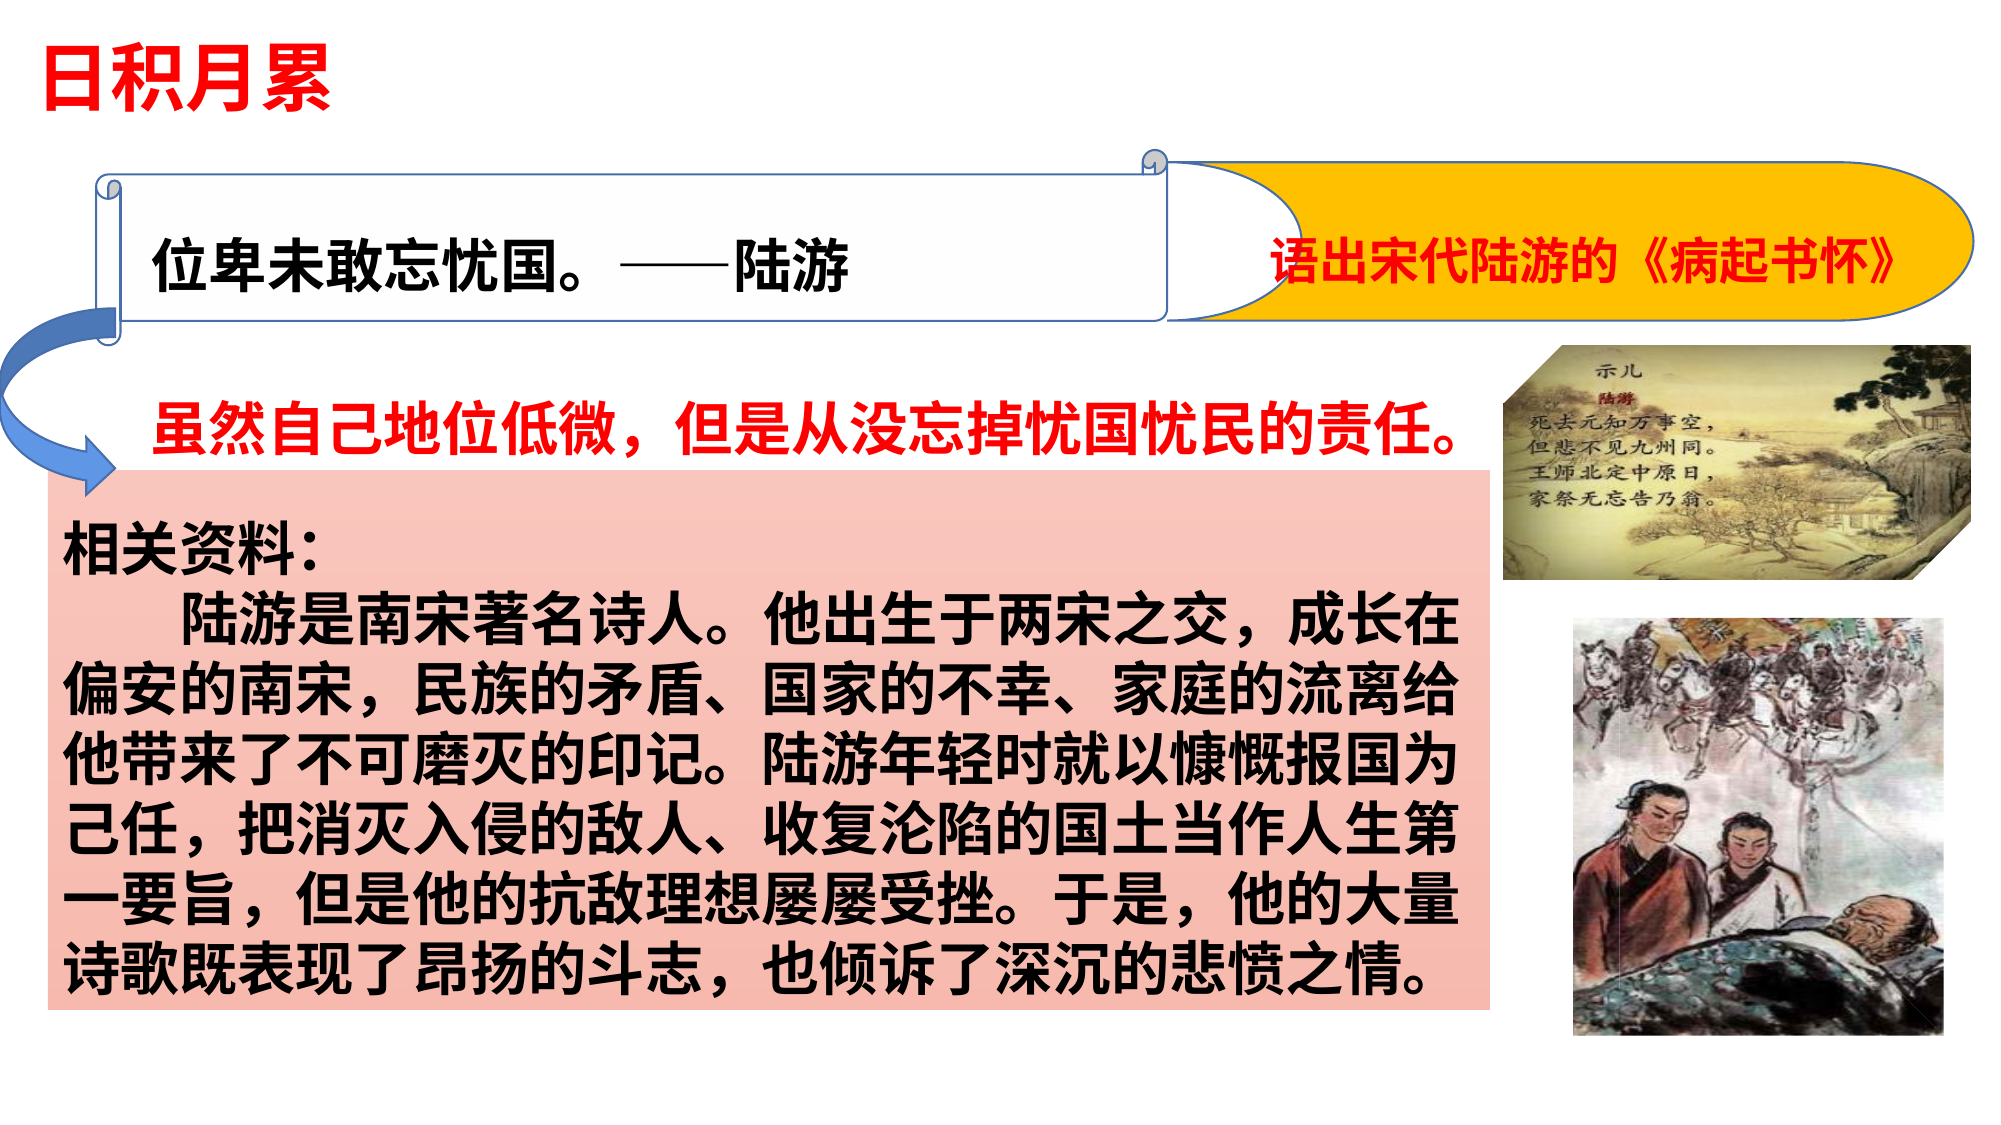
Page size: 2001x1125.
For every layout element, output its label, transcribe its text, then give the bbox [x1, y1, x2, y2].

text_box 语出宋代陆游的《病起书怀》 [1208, 192, 1971, 297]
text_box [94, 148, 1169, 347]
picture [1503, 345, 1971, 581]
text_box [1167, 297, 1937, 322]
text_box 虽然自己地位低微，但是从没忘掉忧国忧民的责任。 [135, 349, 1503, 470]
text_box [1971, 223, 1975, 260]
text_box 相关资料： 陆游是南宋著名诗人。他出生于两宋之交，成长在偏安的南宋，民族的矛盾、国家的不幸、家庭的流离给他带来了不可磨灭的印记。陆游年轻时就以慷慨报国为己任，把消灭入侵的敌人、收复沦陷的国土当作人生第一要旨，但是他的抗敌理想屡屡受挫。于是，他的大量诗歌既表现了昂扬的斗志，也倾诉了深沉的悲愤之情。 [47, 470, 1490, 1010]
text_box [0, 307, 117, 498]
text_box [1169, 161, 1946, 192]
text_box 日积月累 [20, 22, 351, 128]
text_box 位卑未敢忘忧国。——陆游 [135, 186, 1137, 307]
picture [1573, 617, 1944, 1036]
